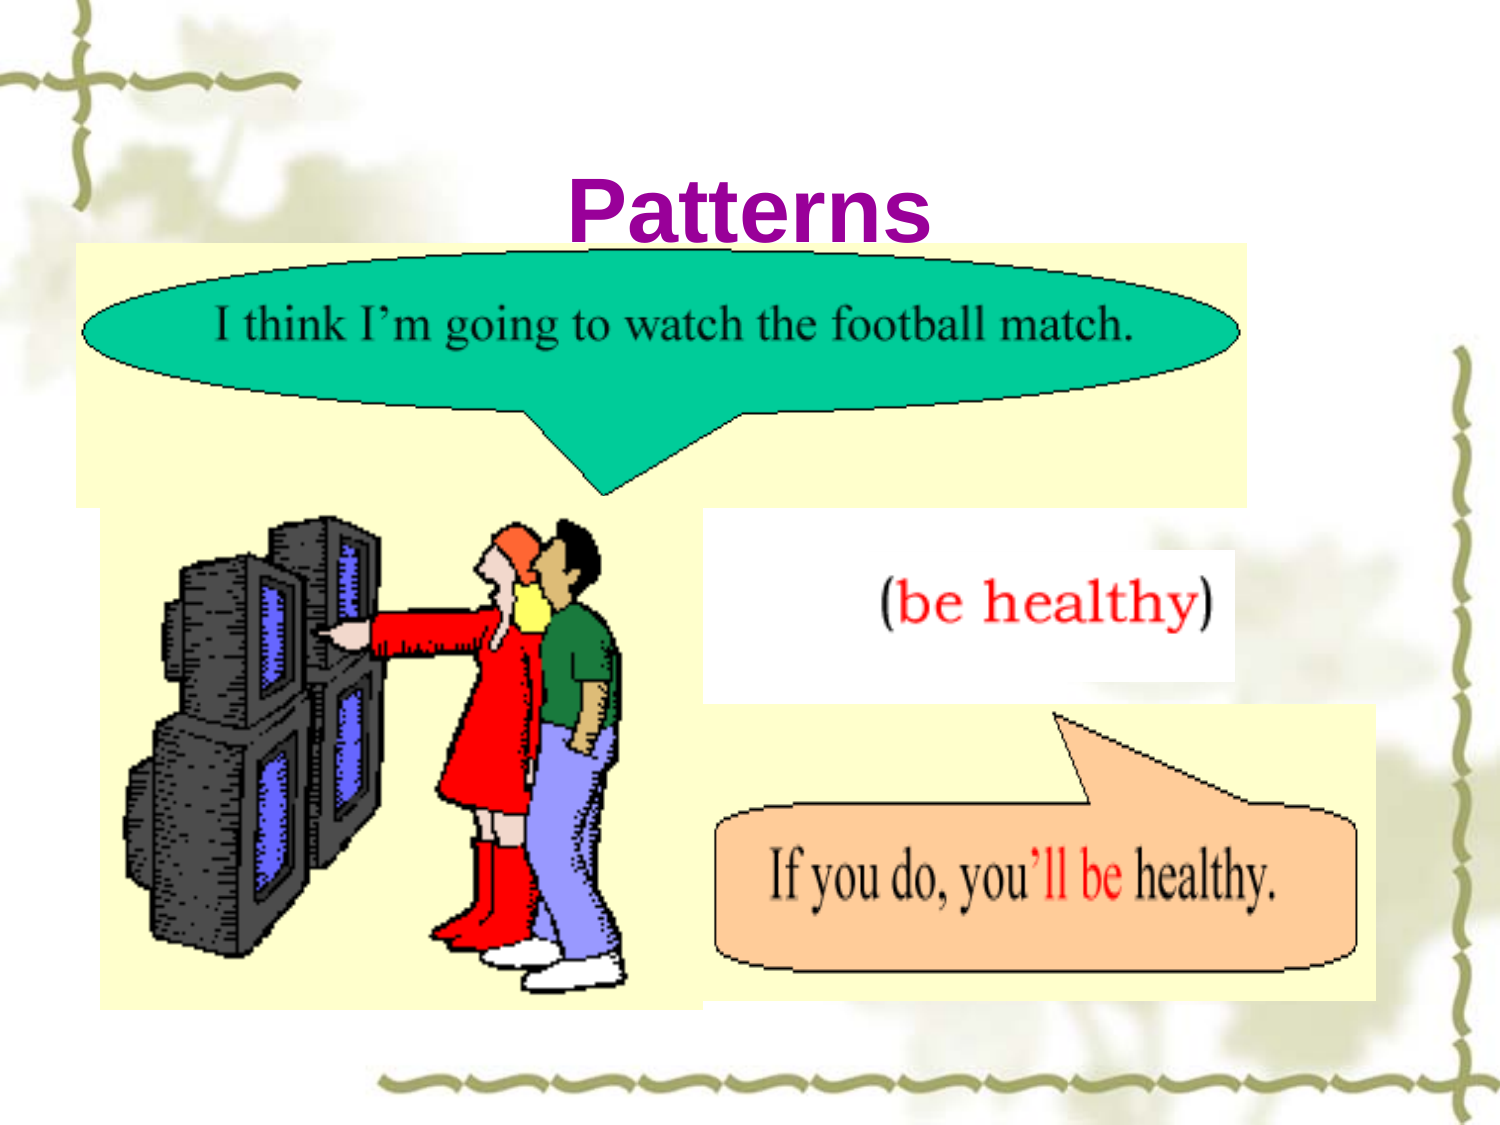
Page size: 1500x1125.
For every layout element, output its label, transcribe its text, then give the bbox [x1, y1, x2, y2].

title Patterns [49, 112, 1451, 300]
picture [0, 0, 1500, 1125]
